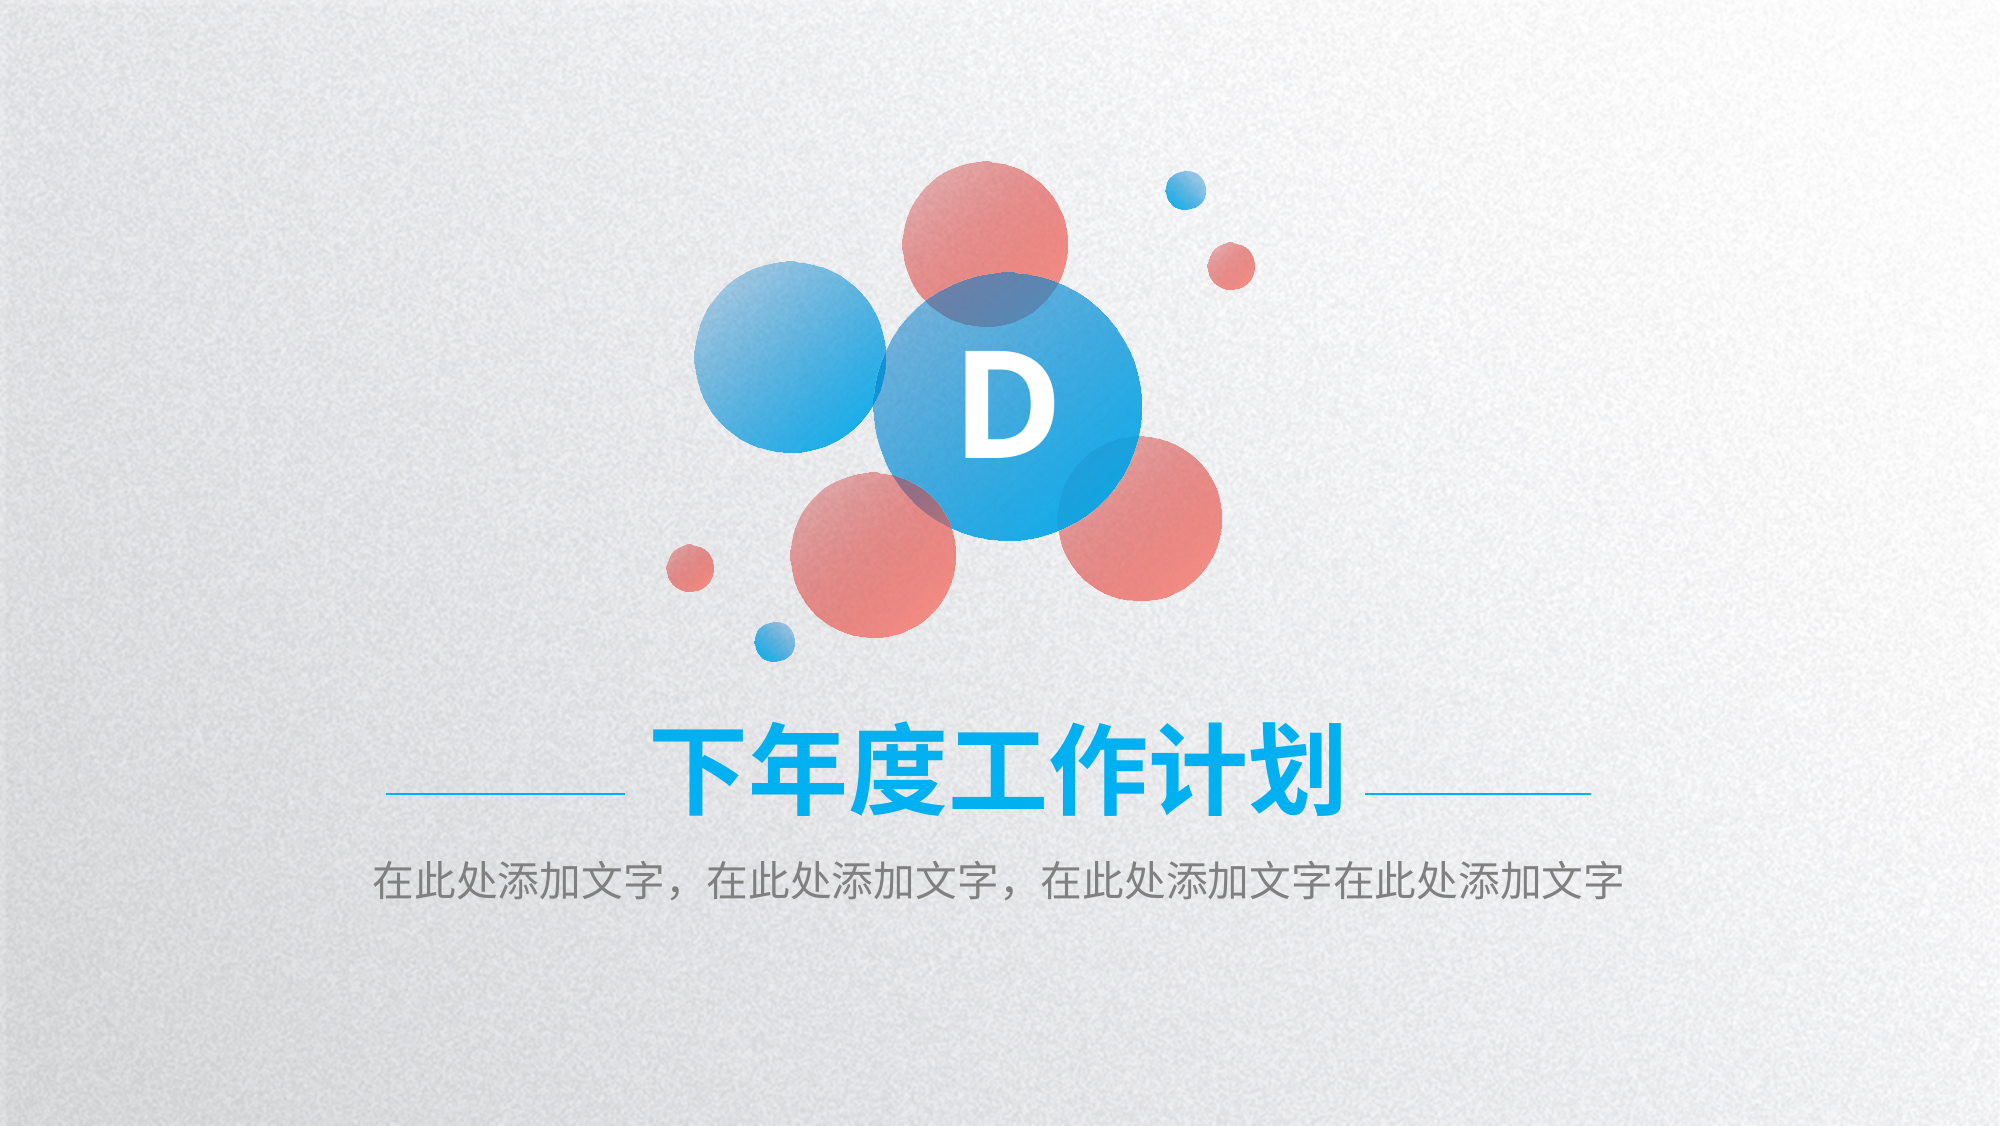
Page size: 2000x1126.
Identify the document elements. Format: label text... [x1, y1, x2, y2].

text_box 在此处添加文字，在此处添加文字，在此处添加文字在此处添加文字 [213, 847, 1784, 912]
text_box [666, 544, 714, 592]
text_box [694, 261, 876, 453]
text_box [925, 272, 1091, 301]
picture [0, 0, 2000, 1126]
text_box [1058, 436, 1222, 601]
text_box 下年度工作计划 [577, 700, 1421, 835]
text_box [754, 621, 795, 662]
text_box [902, 161, 1068, 301]
text_box [1165, 170, 1206, 210]
text_box [933, 497, 1107, 541]
text_box D [876, 301, 1140, 497]
text_box [790, 472, 956, 638]
text_box [1207, 242, 1255, 290]
